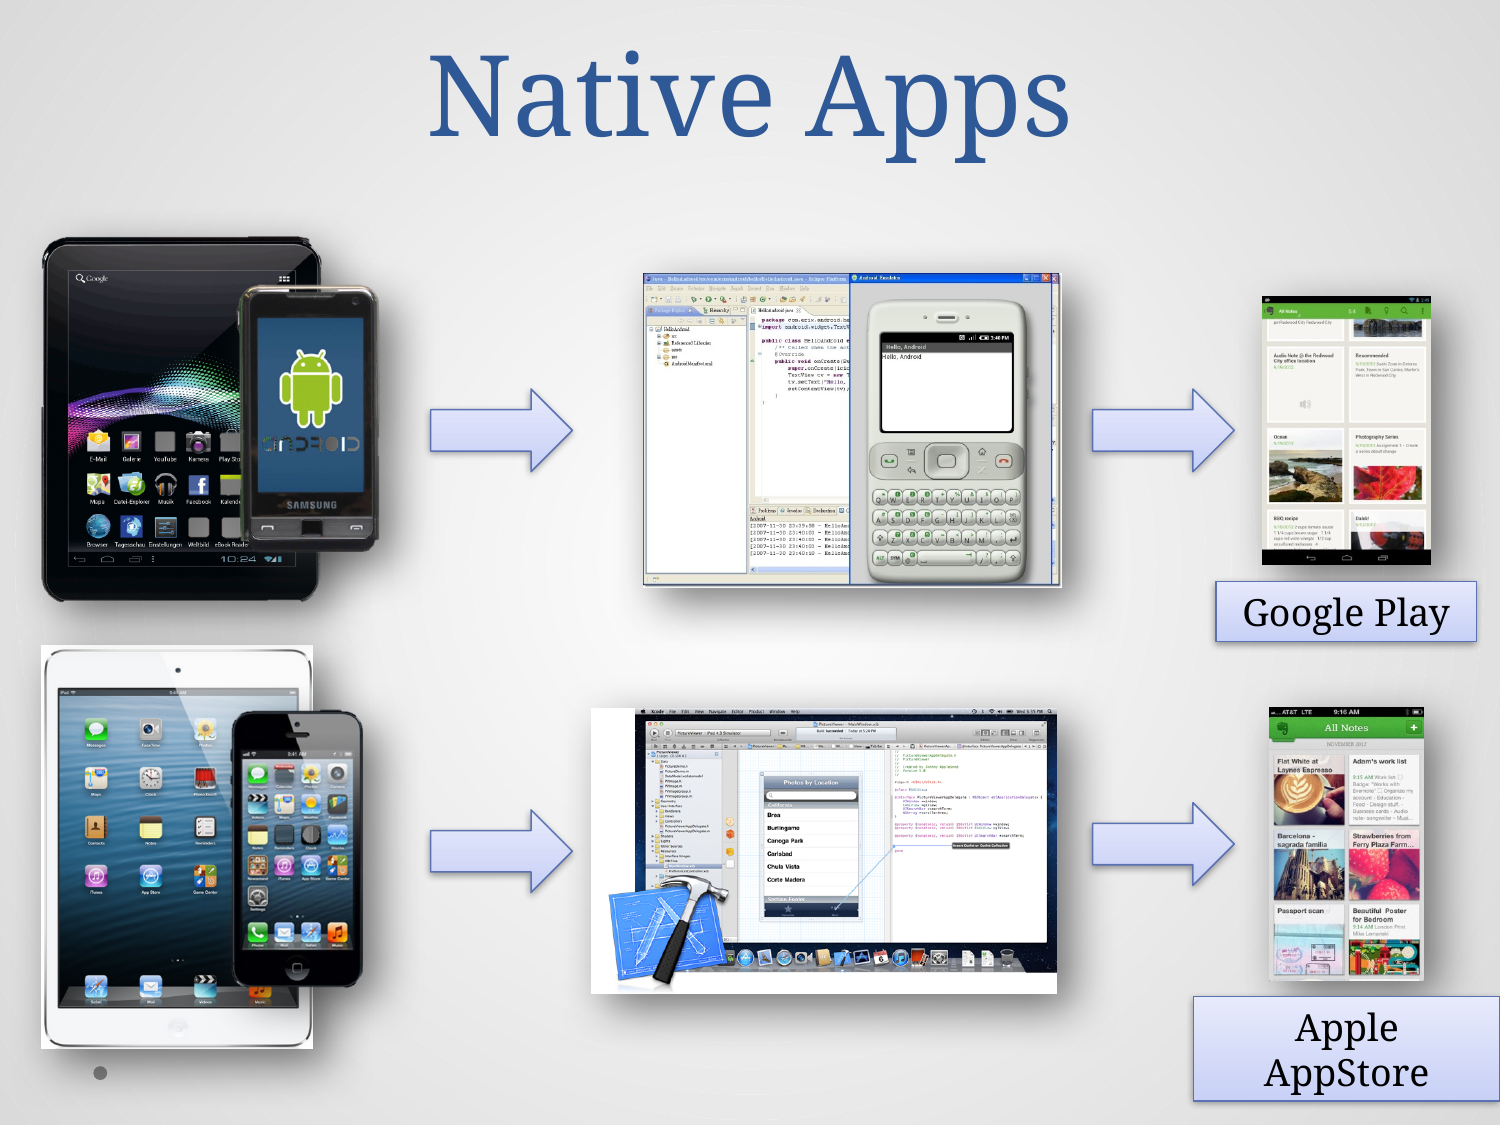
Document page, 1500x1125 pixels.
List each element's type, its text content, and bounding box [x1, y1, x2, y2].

text_box [1091, 388, 1235, 473]
text_box [1091, 802, 1235, 887]
picture [591, 708, 1058, 995]
text_box Google Play [1215, 581, 1477, 642]
text_box [518, 388, 573, 473]
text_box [41, 644, 532, 1049]
picture [1269, 707, 1424, 981]
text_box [29, 228, 514, 633]
picture [643, 272, 1062, 588]
text_box Apple AppStore [1193, 996, 1500, 1102]
title Native Apps [0, 0, 1500, 167]
picture [1262, 296, 1431, 565]
text_box [536, 813, 573, 889]
